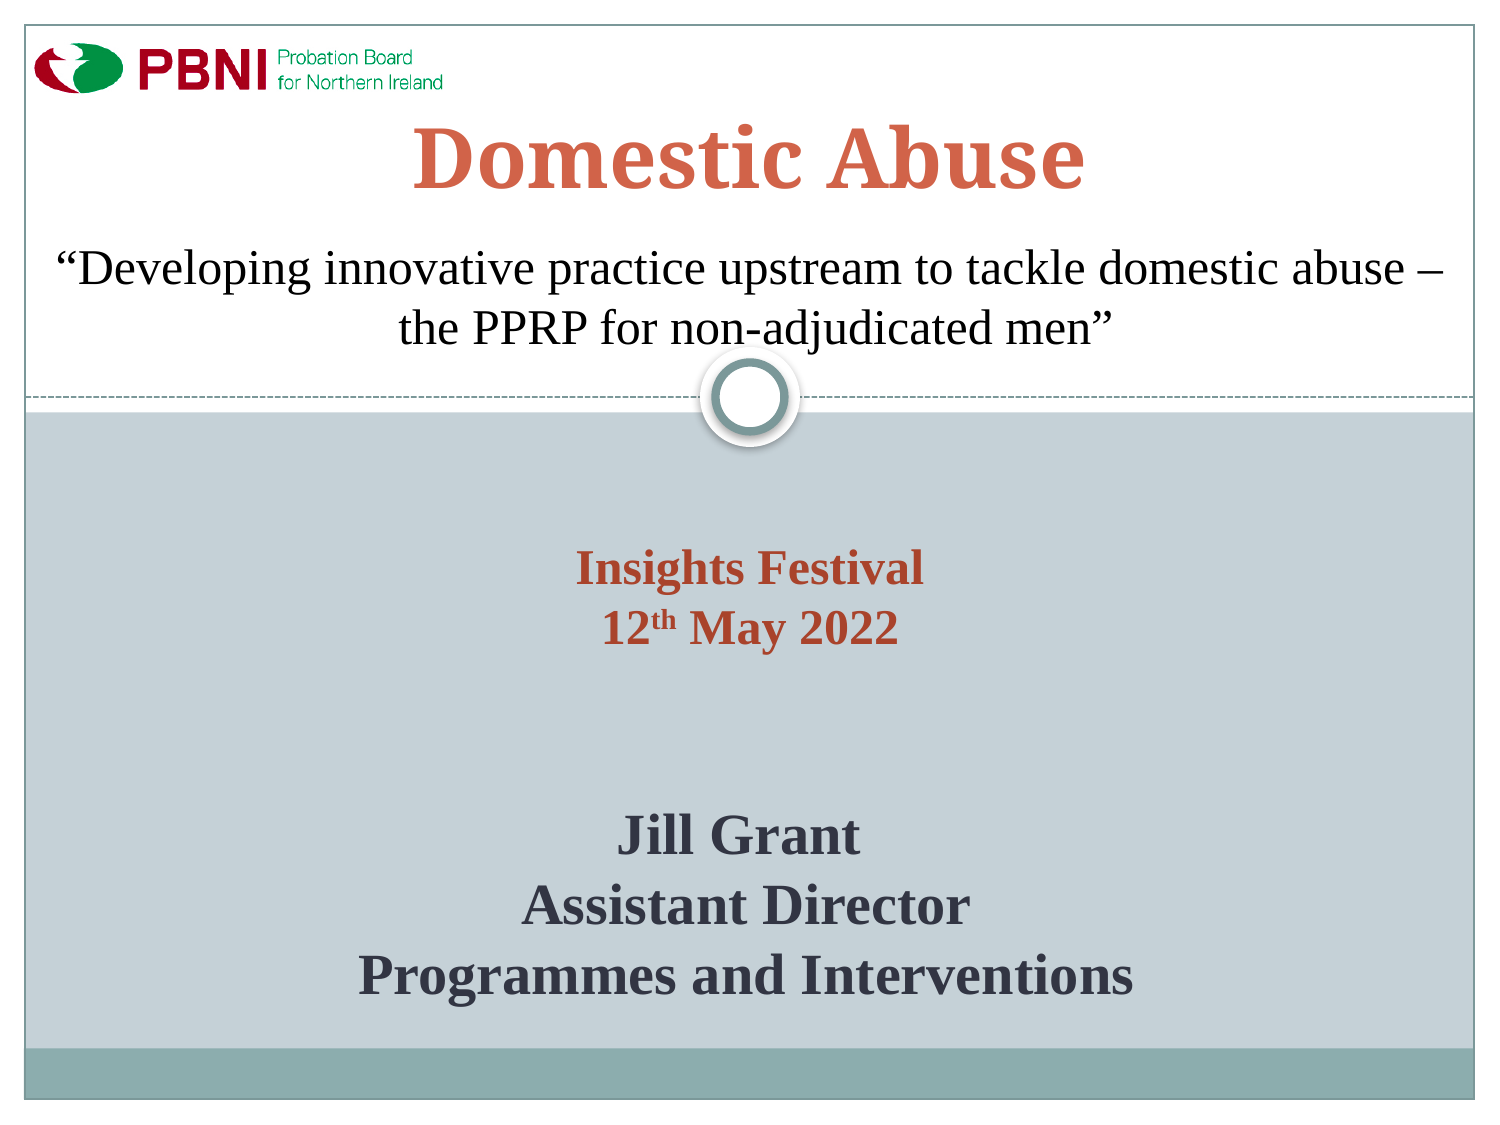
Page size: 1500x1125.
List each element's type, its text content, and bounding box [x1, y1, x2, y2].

picture [32, 39, 444, 102]
text_box “Developing innovative practice upstream to tackle domestic abuse – the PPRP for non-adjudicated men” [0, 227, 1500, 362]
title Domestic Abuse [54, 101, 1446, 213]
text_box Jill Grant Assistant Director Programmes and Interventions [192, 788, 1301, 1014]
text_box Insights Festival 12th May 2022 [212, 527, 1288, 662]
